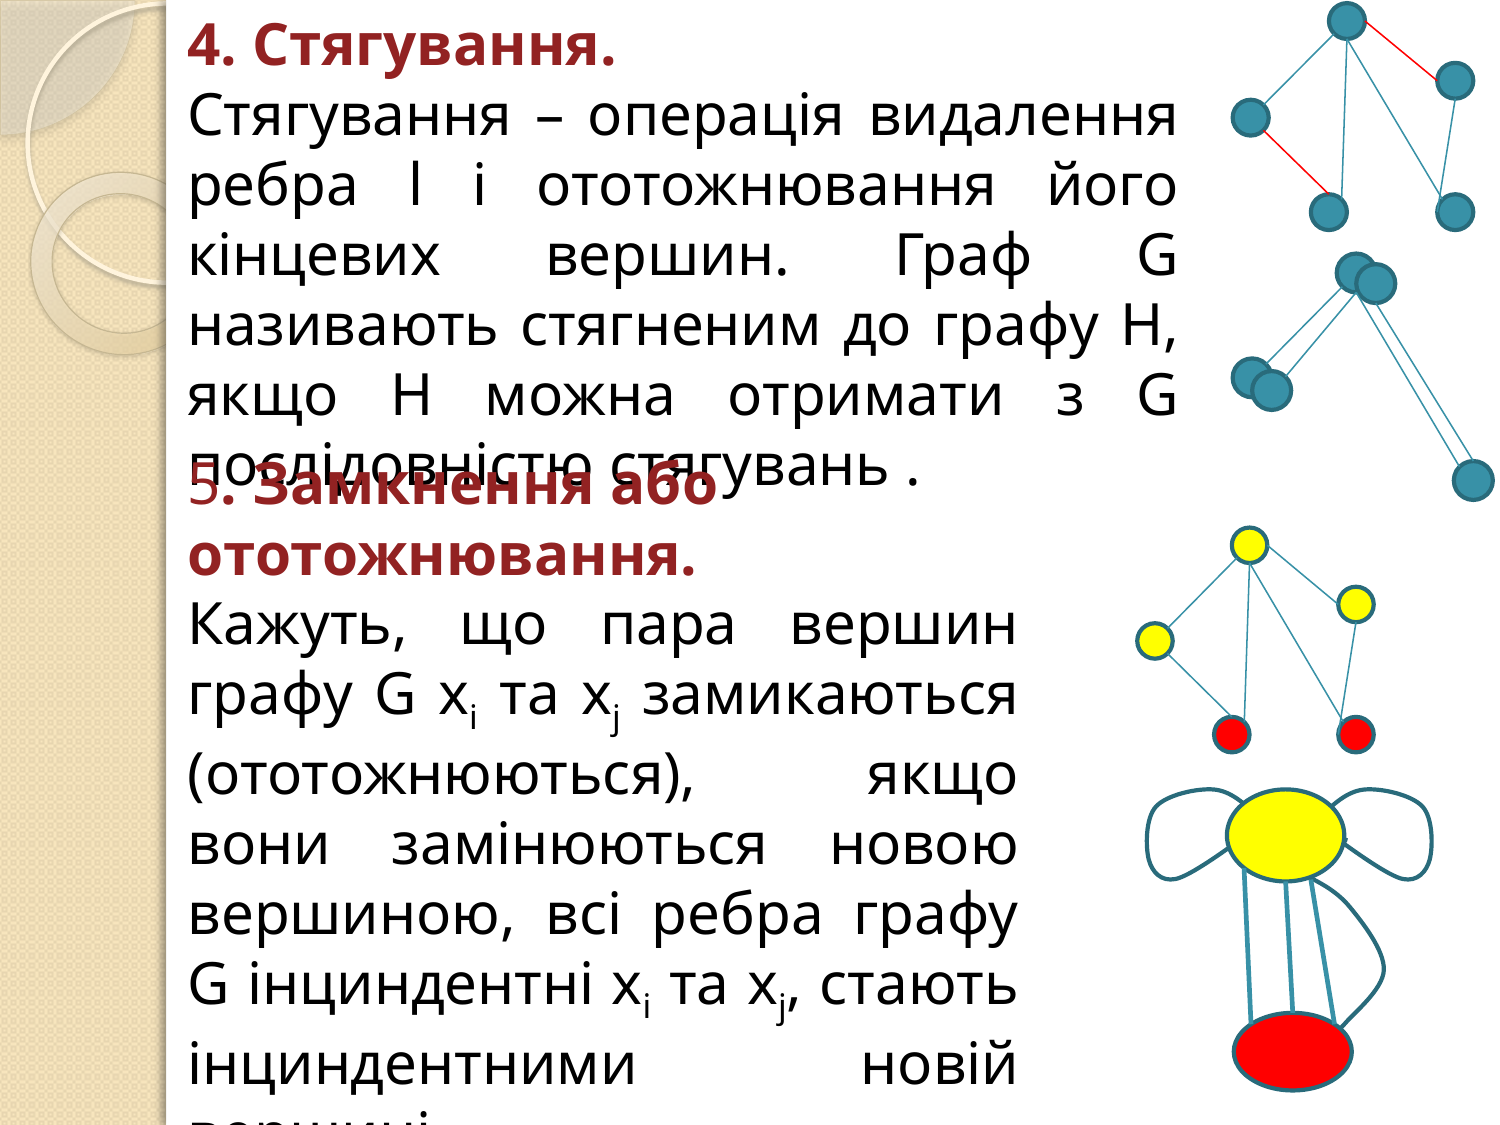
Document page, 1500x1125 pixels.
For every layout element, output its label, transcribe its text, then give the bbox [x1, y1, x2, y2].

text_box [1136, 527, 1374, 753]
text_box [1232, 2, 1474, 231]
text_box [1146, 789, 1432, 1091]
text_box 5. Замкнення або ототожнювання. Кажуть, що пара вершин графу G xi та xj замикаються (ототожнюються), якщо вони замінюються новою вершиною, всі ребра графу G інциндентні xi та xj, стають інциндентними новій вершині. [172, 439, 1034, 1125]
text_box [1232, 253, 1494, 501]
text_box 4. Стягування. Стягування – операція видалення ребра l і ототожнювання його кінцевих вершин. Граф G називають стягненим до графу Н, якщо Н можна отримати з G послідовністю стягувань . [172, 0, 1194, 505]
